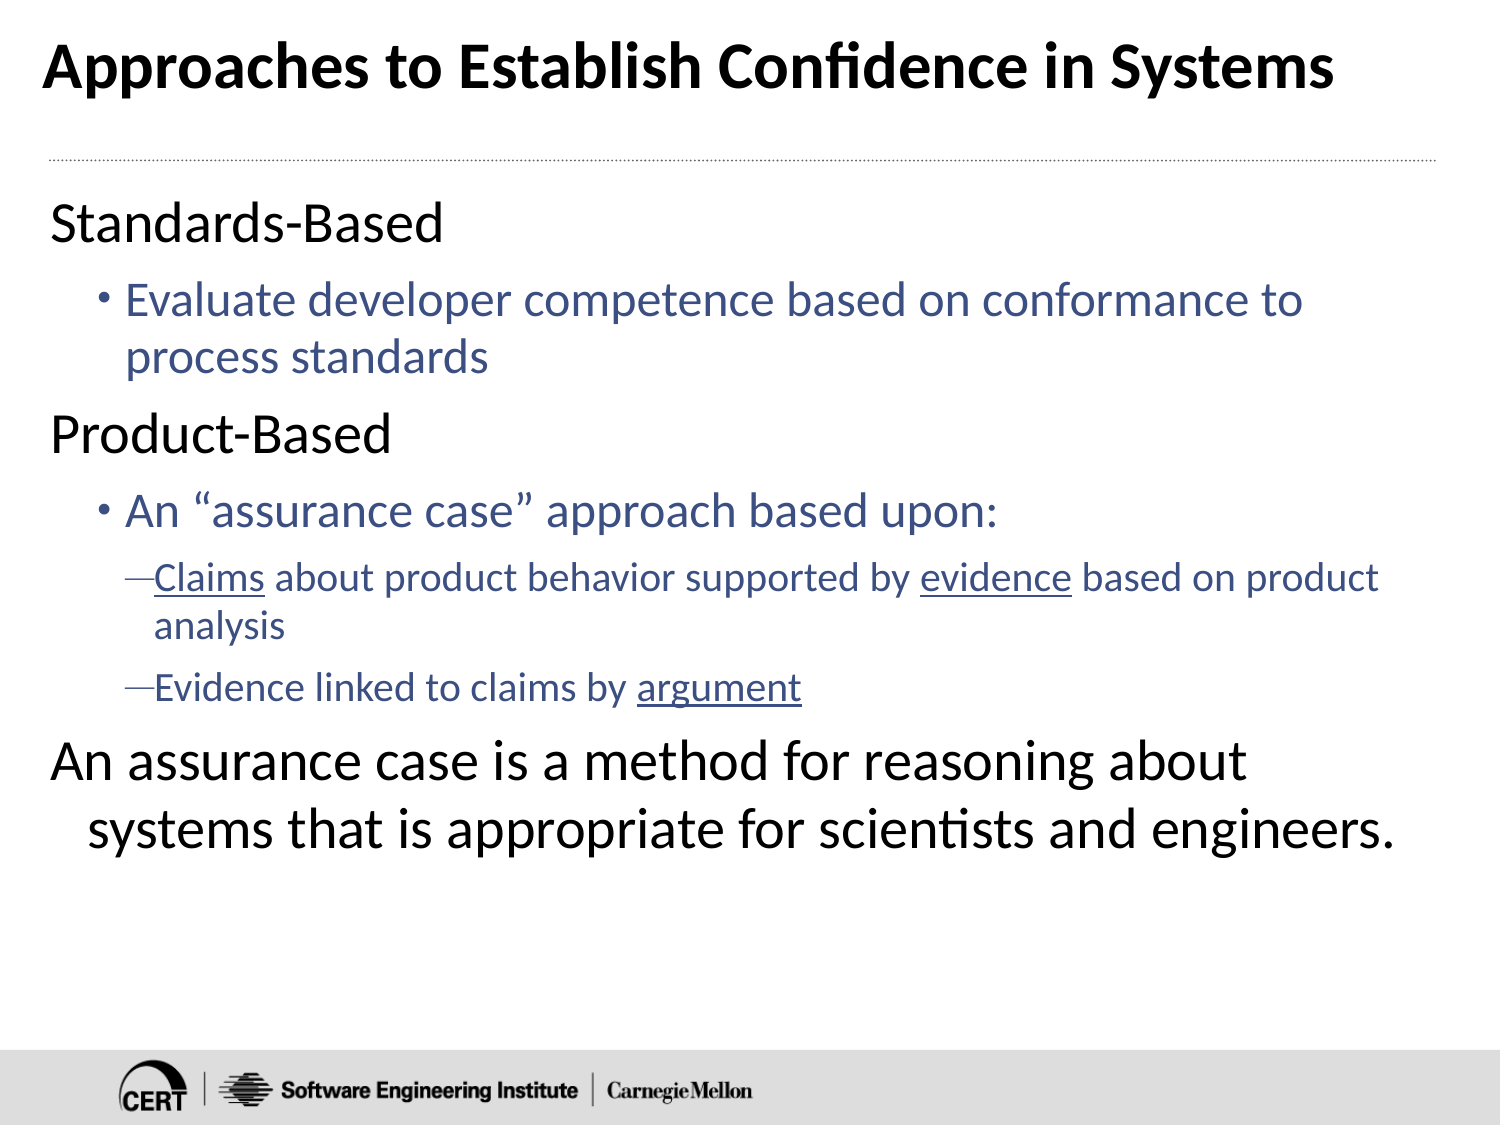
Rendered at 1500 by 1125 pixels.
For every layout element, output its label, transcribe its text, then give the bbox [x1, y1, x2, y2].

title Approaches to Establish Confidence in Systems [42, 37, 1434, 155]
picture [102, 1056, 765, 1117]
list Standards-Based Evaluate developer competence based on conformance to process standards Product-Based An “assurance case” approach based upon: Claims about product behavior supported by evidence based on product analysis Evidence linked to claims by argument An assurance case is a method for reasoning about systems that is appropriate for scientists and engineers. [49, 187, 1438, 1001]
